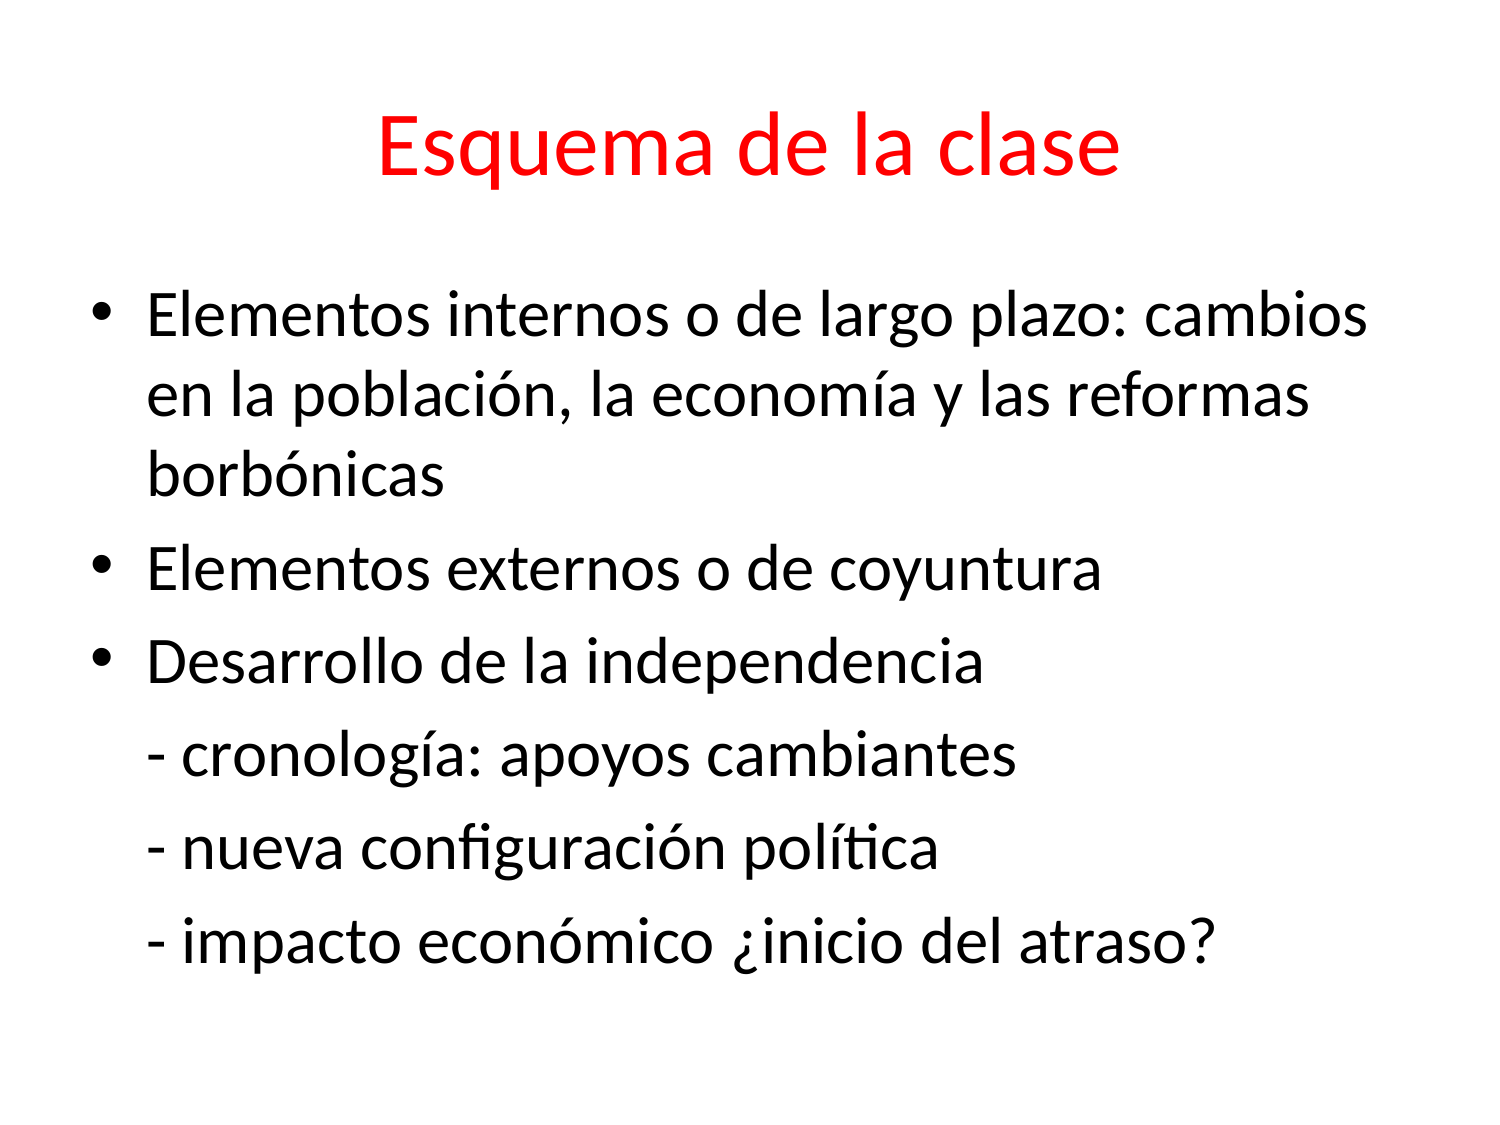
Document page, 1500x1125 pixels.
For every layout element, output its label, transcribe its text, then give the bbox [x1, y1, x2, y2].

list Elementos internos o de largo plazo: cambios en la población, la economía y las reformas borbónicas Elementos externos o de coyuntura Desarrollo de la independencia - cronología: apoyos cambiantes - nueva configuración política - impacto económico ¿inicio del atraso? [74, 262, 1426, 1006]
title Esquema de la clase [74, 44, 1426, 233]
